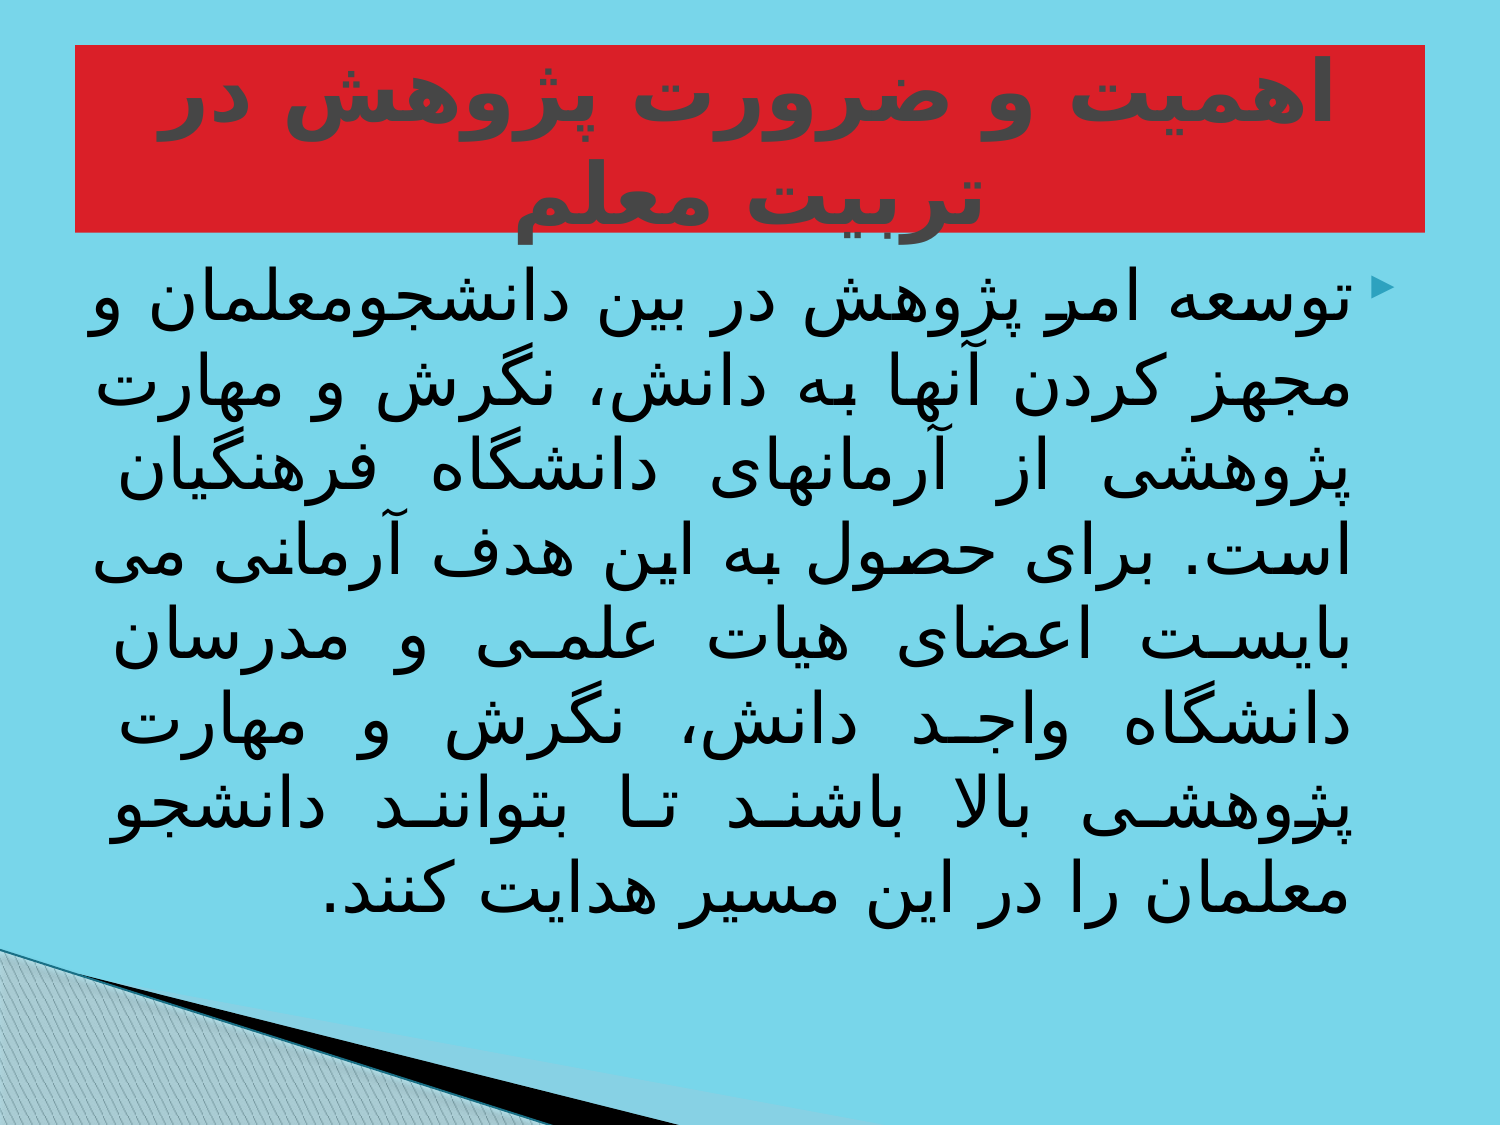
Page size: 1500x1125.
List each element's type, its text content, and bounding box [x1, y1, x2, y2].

list توسعه امر پژوهش در بین دانشجومعلمان و مجهز کردن آنها به دانش، نگرش و مهارت پژوهشی از آرمانهای دانشگاه فرهنگیان است. برای حصول به این هدف آرمانی می بایست اعضای هیات علمی و مدرسان دانشگاه واجد دانش، نگرش و مهارت پژوهشی بالا باشند تا بتوانند دانشجو معلمان را در این مسیر هدایت کنند. [75, 243, 1425, 986]
title اهمیت و ضرورت پژوهش در تربیت معلم [75, 45, 1425, 233]
